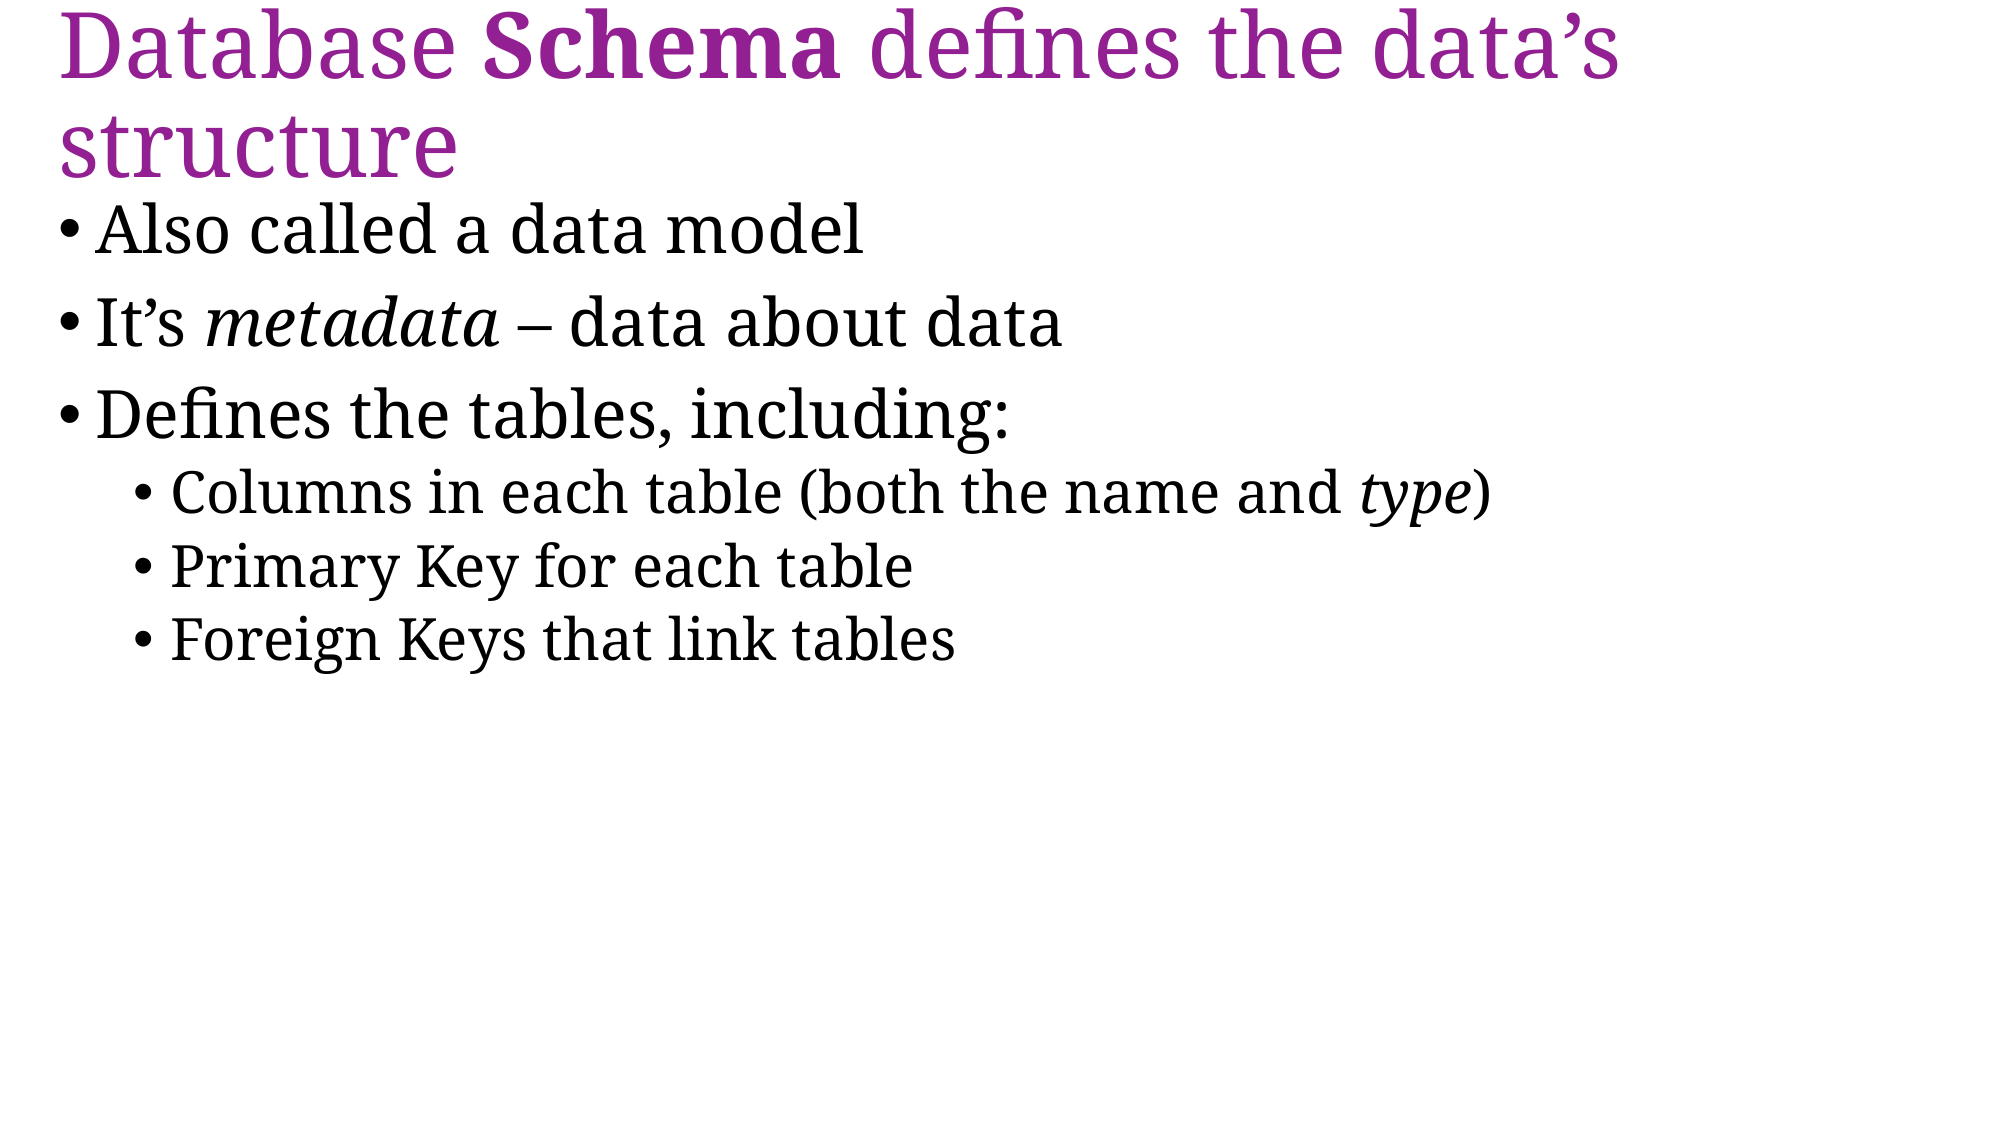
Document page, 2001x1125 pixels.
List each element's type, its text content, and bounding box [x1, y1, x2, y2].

list Also called a data model It’s metadata – data about data Defines the tables, including: Columns in each table (both the name and type) Primary Key for each table Foreign Keys that link tables [43, 188, 1953, 1106]
title Database Schema defines the data’s structure [43, 25, 1953, 171]
